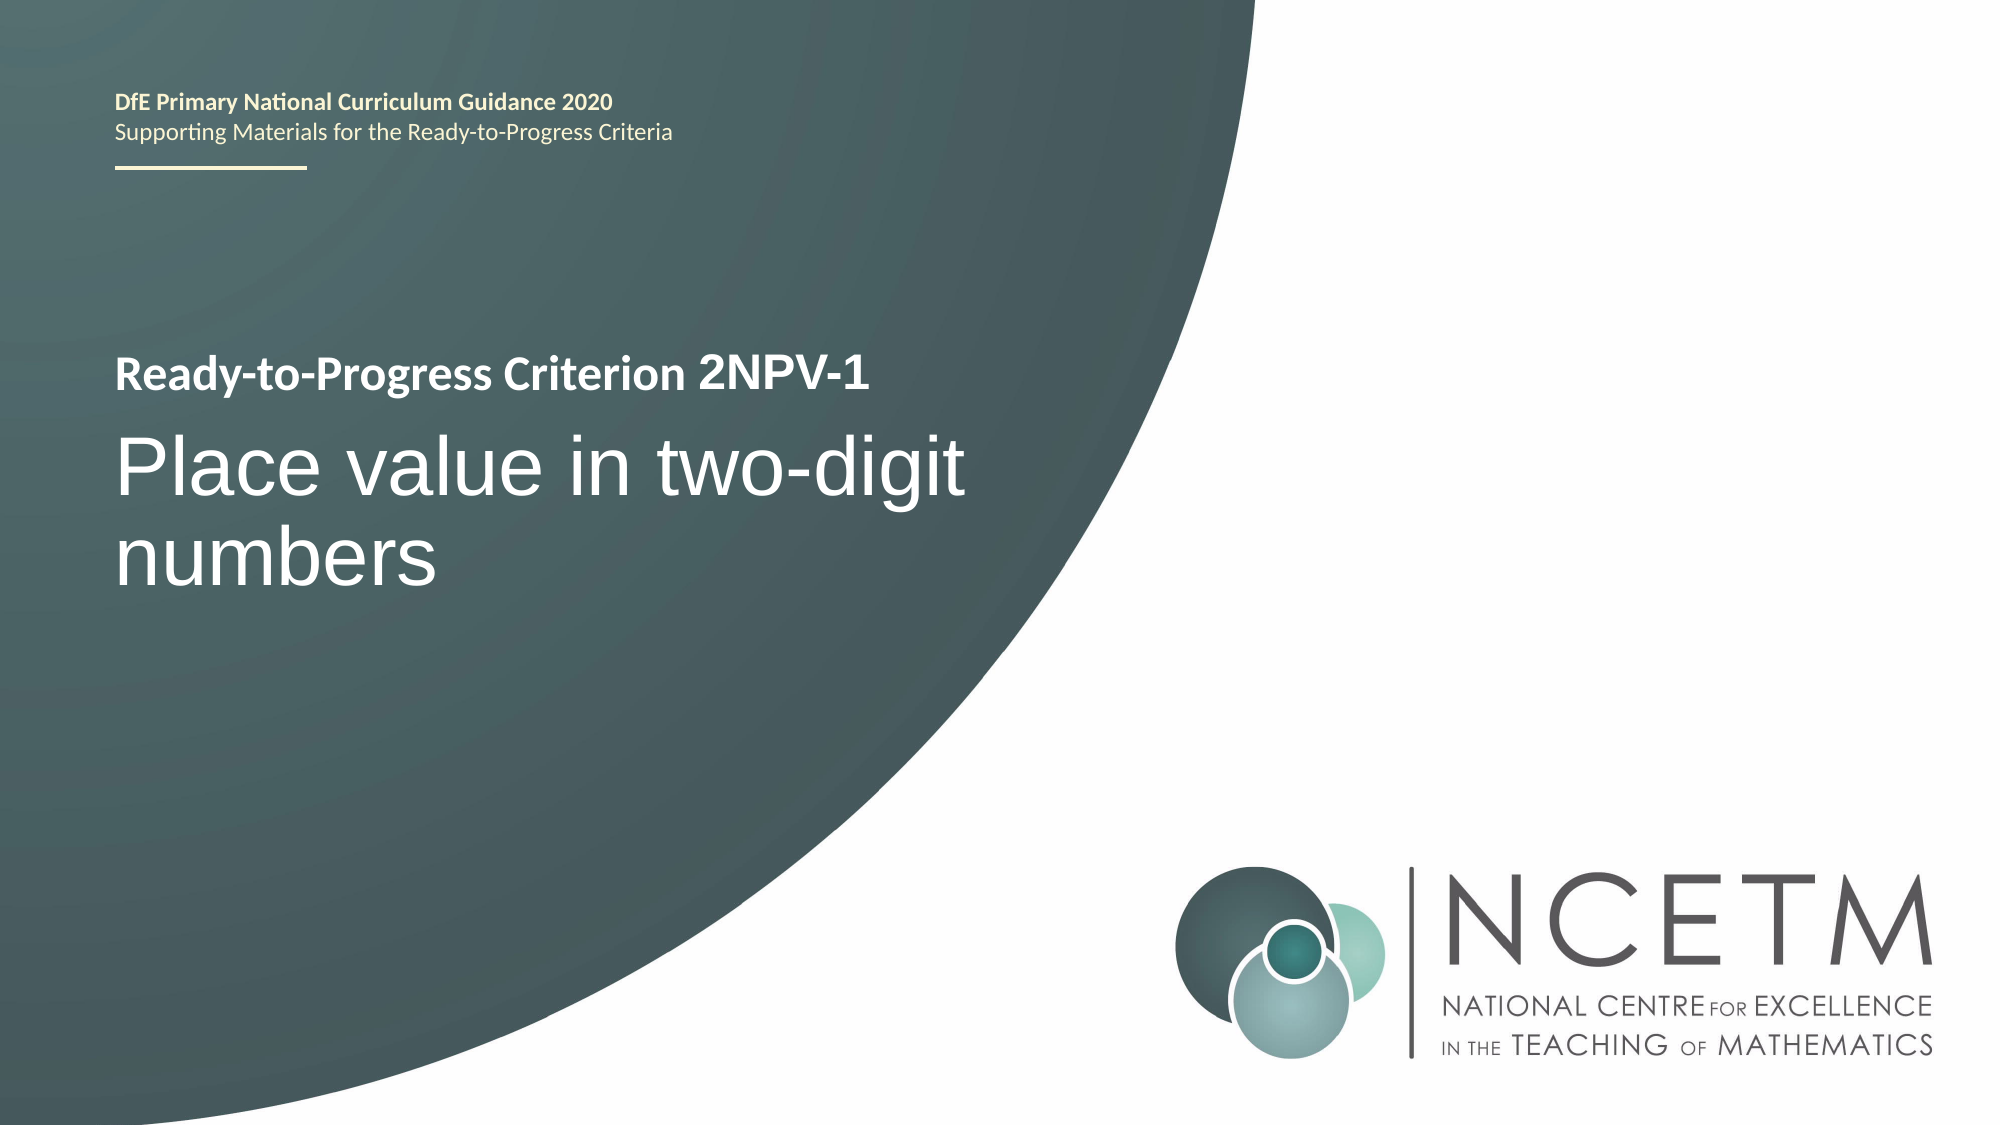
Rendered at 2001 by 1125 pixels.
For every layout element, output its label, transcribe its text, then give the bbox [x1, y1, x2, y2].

picture [0, 0, 2001, 1125]
list 2NPV-1 [683, 338, 1051, 414]
subtitle Place value in two-digit numbers [99, 416, 1000, 912]
